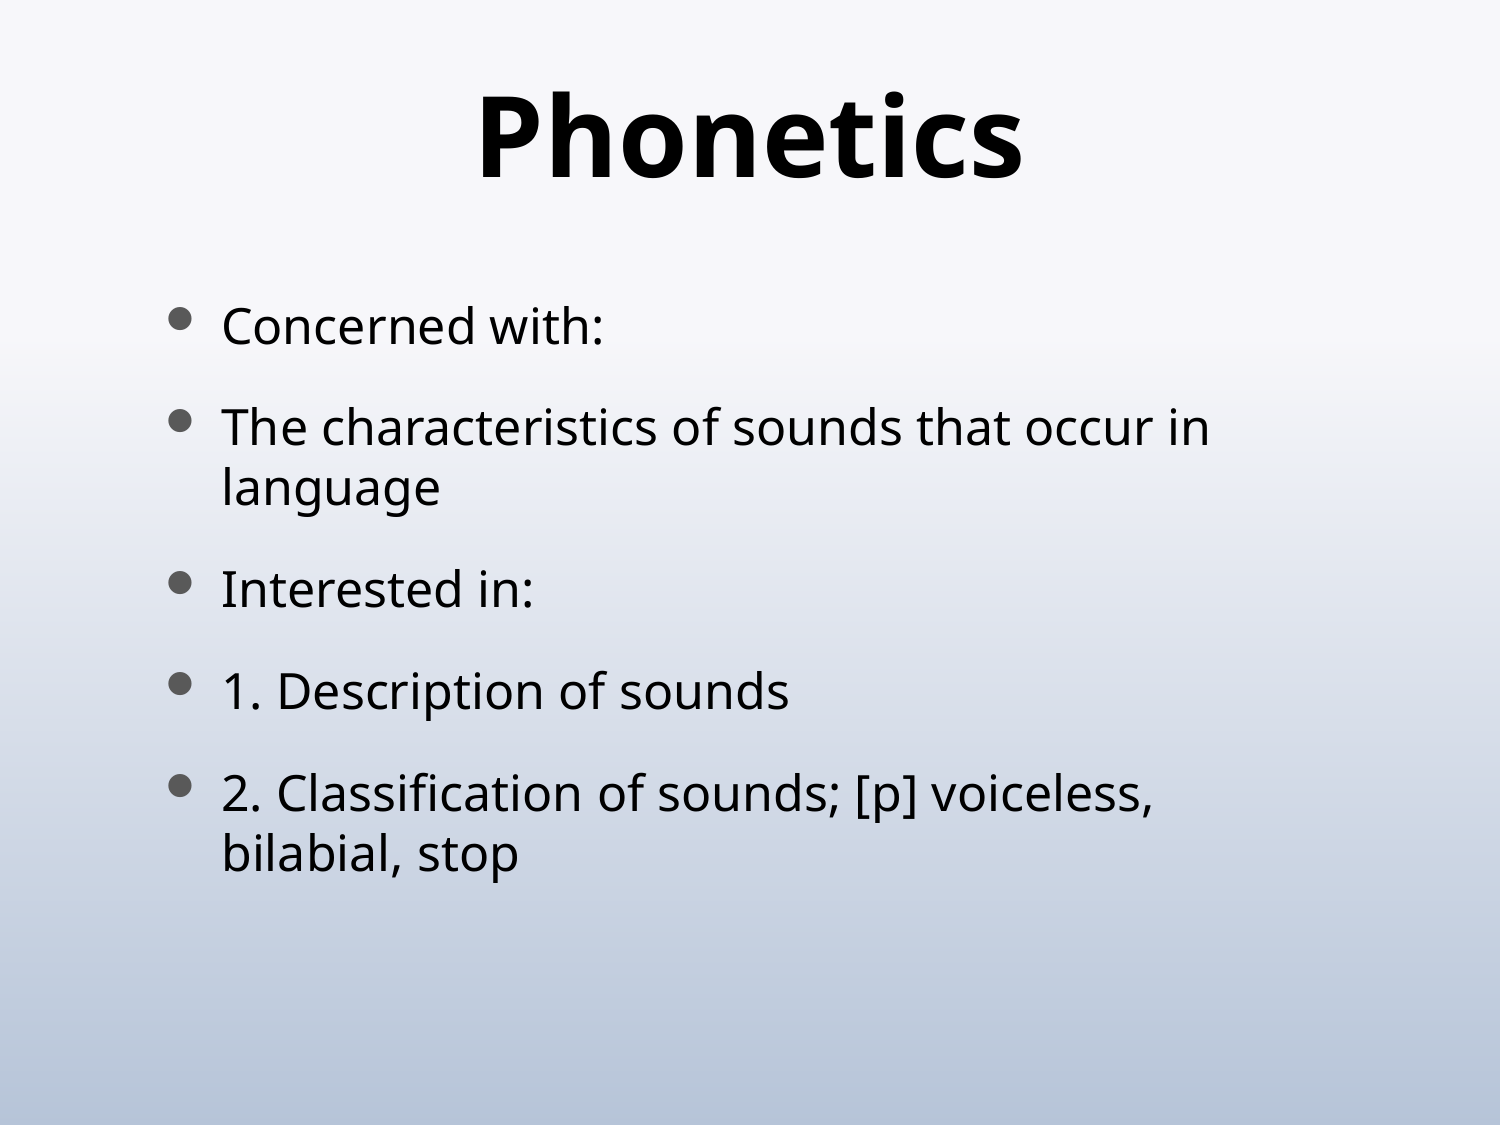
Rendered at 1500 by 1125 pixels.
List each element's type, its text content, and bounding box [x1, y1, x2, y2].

title Phonetics [150, 37, 1350, 245]
list Concerned with: The characteristics of sounds that occur in language Interested in: 1. Description of sounds 2. Classification of sounds; [p] voiceless, bilabial, stop [150, 286, 1350, 993]
